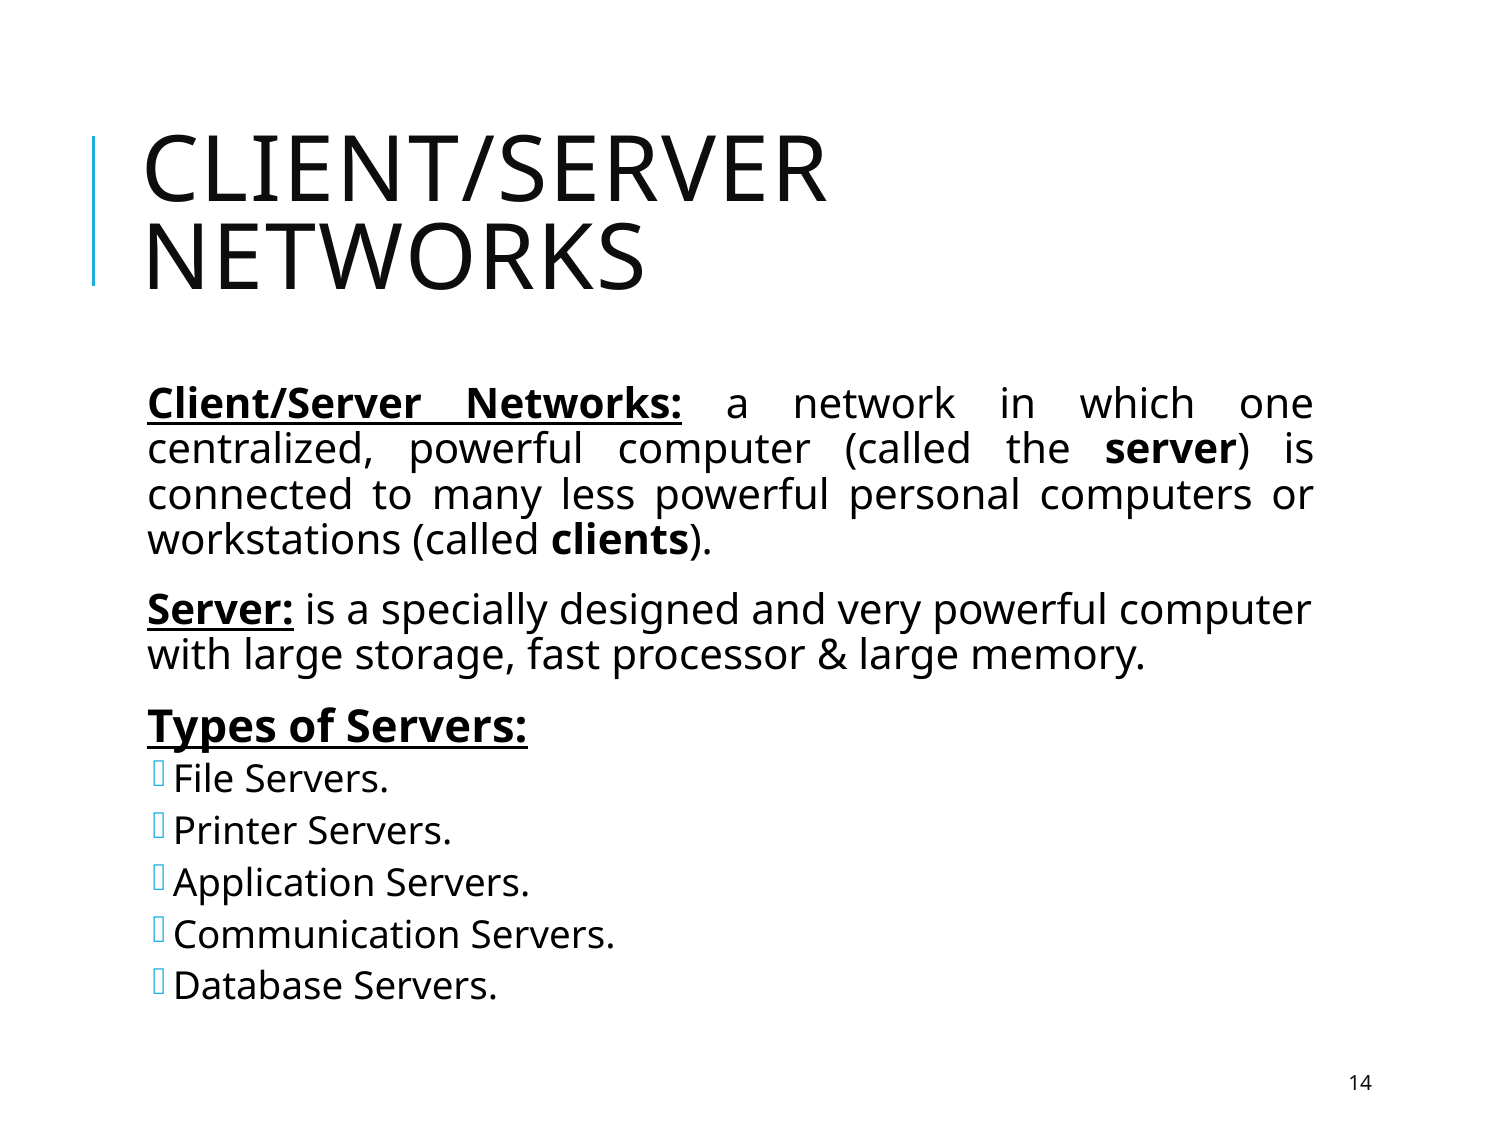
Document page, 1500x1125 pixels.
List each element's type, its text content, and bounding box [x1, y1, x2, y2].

list Client/Server Networks: a network in which one centralized, powerful computer (called the server) is connected to many less powerful personal computers or workstations (called clients). Server: is a specially designed and very powerful computer with large storage, fast processor & large memory. Types of Servers: File Servers. Printer Servers. Application Servers. Communication Servers. Database Servers. [126, 375, 1322, 1035]
slide_number 14 [1333, 1061, 1454, 1107]
title Client/Server Networks [126, 96, 1322, 342]
